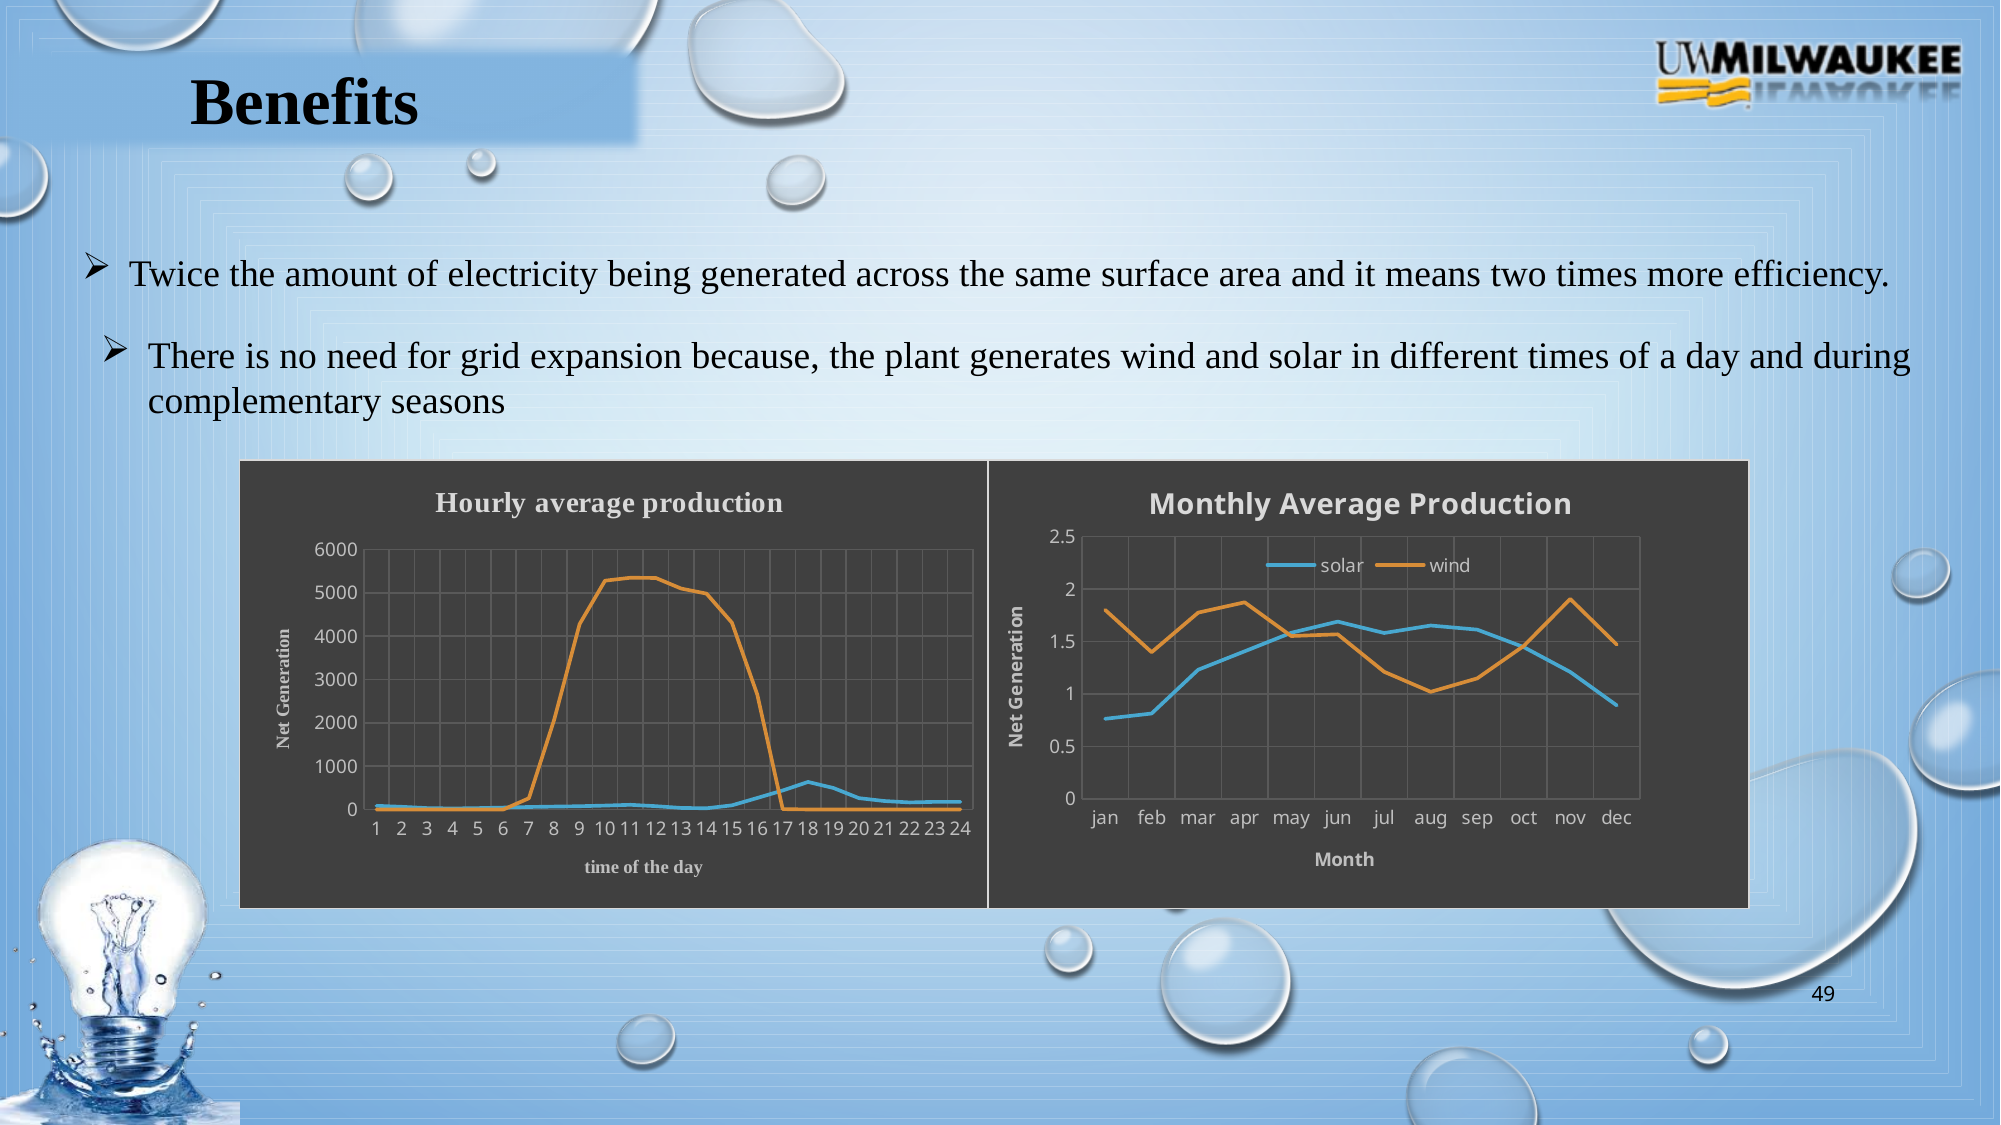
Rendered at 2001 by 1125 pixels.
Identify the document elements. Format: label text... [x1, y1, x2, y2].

text_box Twice the amount of electricity being generated across the same surface area and it means two times more efficiency. [67, 241, 1909, 302]
slide_number 49 [1724, 965, 1851, 1025]
chart [238, 459, 1751, 910]
text_box There is no need for grid expansion because, the plant generates wind and solar in different times of a day and during complementary seasons [86, 324, 1930, 429]
picture [0, 0, 2000, 1125]
text_box Benefits [17, 58, 630, 138]
